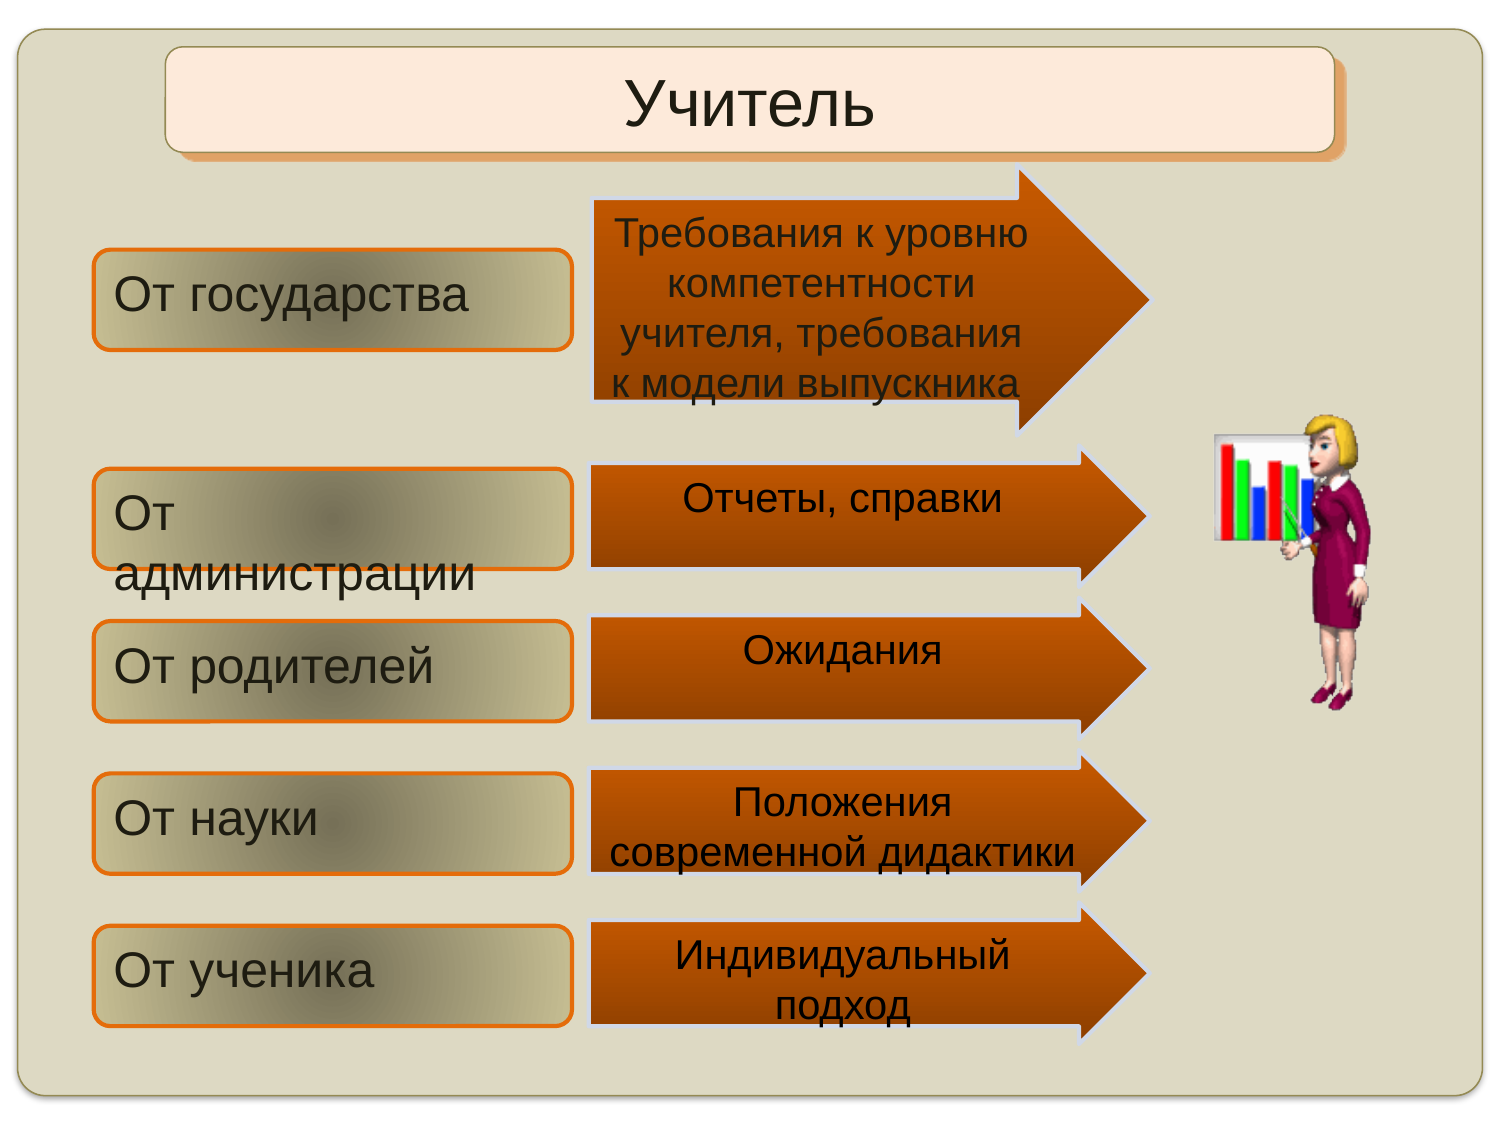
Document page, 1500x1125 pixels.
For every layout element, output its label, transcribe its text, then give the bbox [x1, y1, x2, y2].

text_box От науки [91, 771, 575, 876]
text_box Ожидания [586, 595, 1152, 742]
text_box От ученика [91, 923, 575, 1029]
text_box Положения современной дидактики [586, 748, 1152, 894]
picture [0, 0, 1500, 1125]
text_box От государства [91, 247, 575, 353]
text_box [16, 28, 1484, 1097]
text_box От родителей [91, 618, 575, 724]
text_box Отчеты, справки [586, 443, 1152, 589]
text_box Учитель [164, 46, 1336, 154]
text_box Требования к уровню компетентности учителя, требования к модели выпускника [589, 163, 1155, 438]
text_box Индивидуальный подход [586, 900, 1152, 1046]
text_box От администрации [91, 466, 575, 572]
